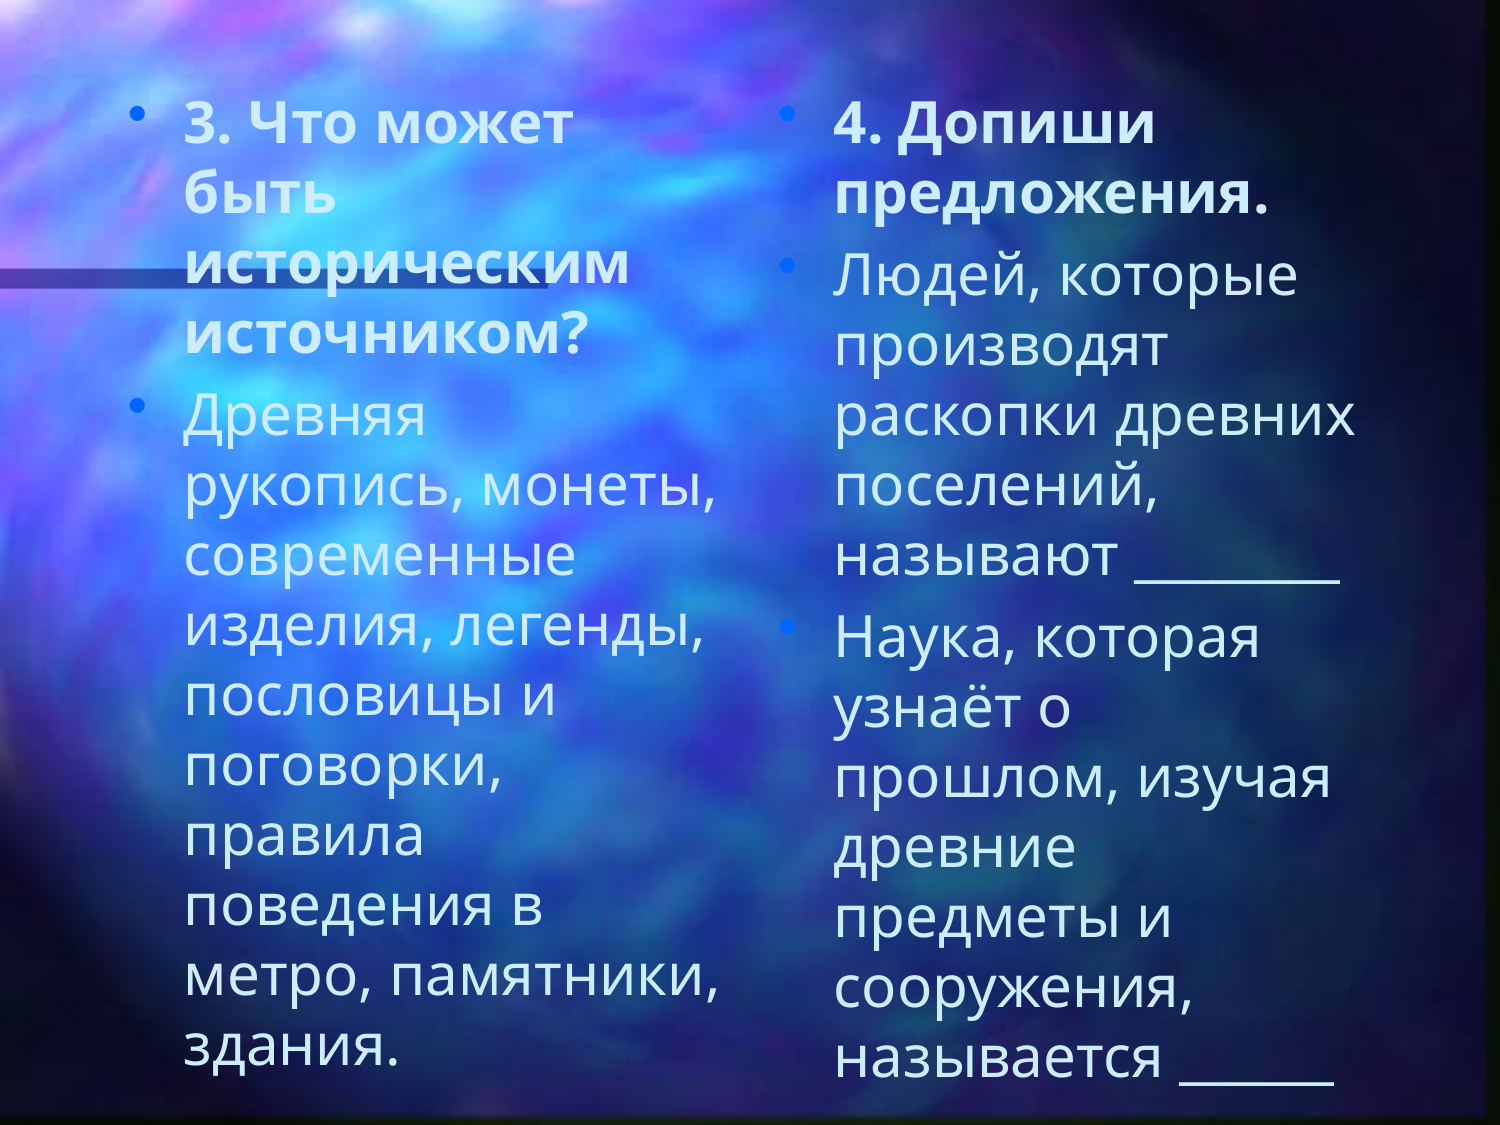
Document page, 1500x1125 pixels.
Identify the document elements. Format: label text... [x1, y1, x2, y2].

list 4. Допиши предложения. Людей, которые производят раскопки древних поселений, называют ________ Наука, которая узнаёт о прошлом, изучая древние предметы и сооружения, называется ______ [762, 77, 1388, 1001]
list 3. Что может быть историческим источником? Древняя рукопись, монеты, современные изделия, легенды, пословицы и поговорки, правила поведения в метро, памятники, здания. [112, 77, 738, 1001]
picture [0, 0, 1500, 1125]
